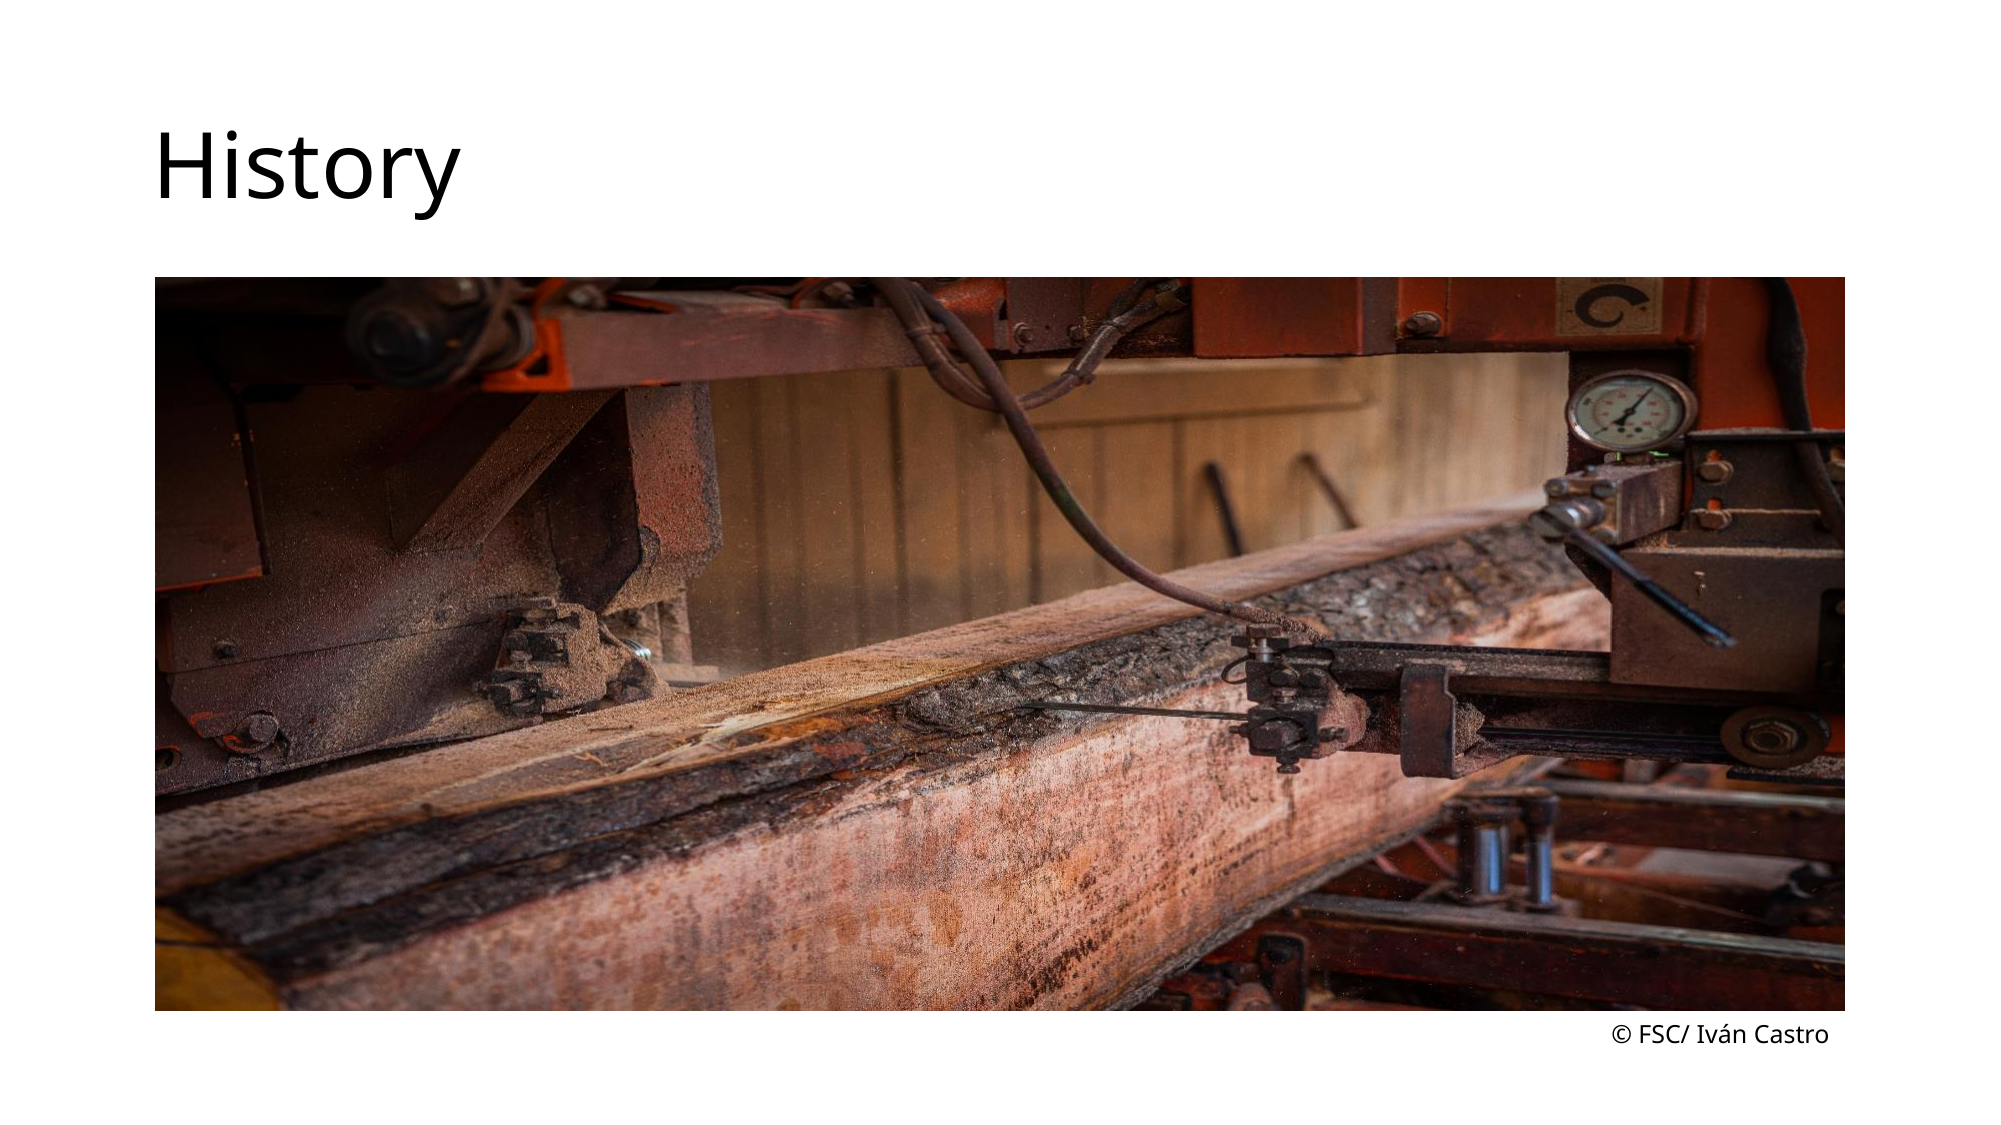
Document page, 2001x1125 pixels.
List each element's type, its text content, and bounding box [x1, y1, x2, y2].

title History [137, 59, 1863, 278]
text_box © FSC/ Iván Castro [930, 1012, 1845, 1056]
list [154, 276, 1845, 1012]
